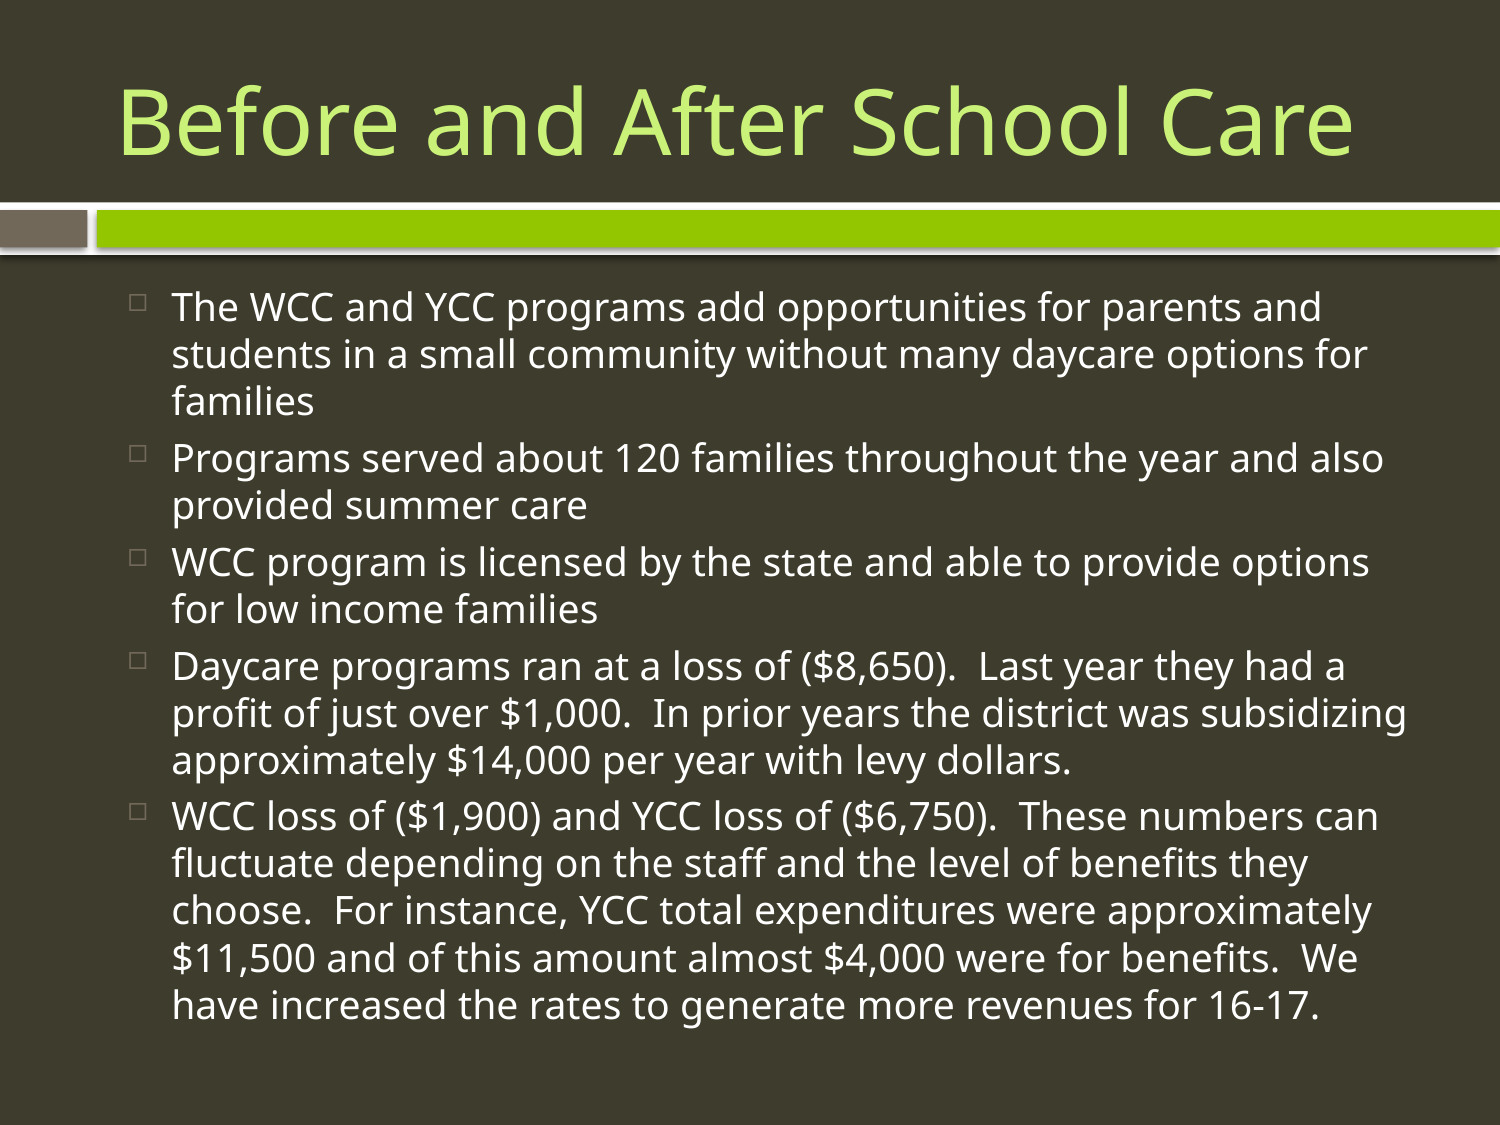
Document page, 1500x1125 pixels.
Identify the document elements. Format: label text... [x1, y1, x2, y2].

title Before and After School Care [100, 37, 1438, 200]
list The WCC and YCC programs add opportunities for parents and students in a small community without many daycare options for families Programs served about 120 families throughout the year and also provided summer care WCC program is licensed by the state and able to provide options for low income families Daycare programs ran at a loss of ($8,650). Last year they had a profit of just over $1,000. In prior years the district was subsidizing approximately $14,000 per year with levy dollars. WCC loss of ($1,900) and YCC loss of ($6,750). These numbers can fluctuate depending on the staff and the level of benefits they choose. For instance, YCC total expenditures were approximately $11,500 and of this amount almost $4,000 were for benefits. We have increased the rates to generate more revenues for 16-17. [112, 275, 1438, 1038]
